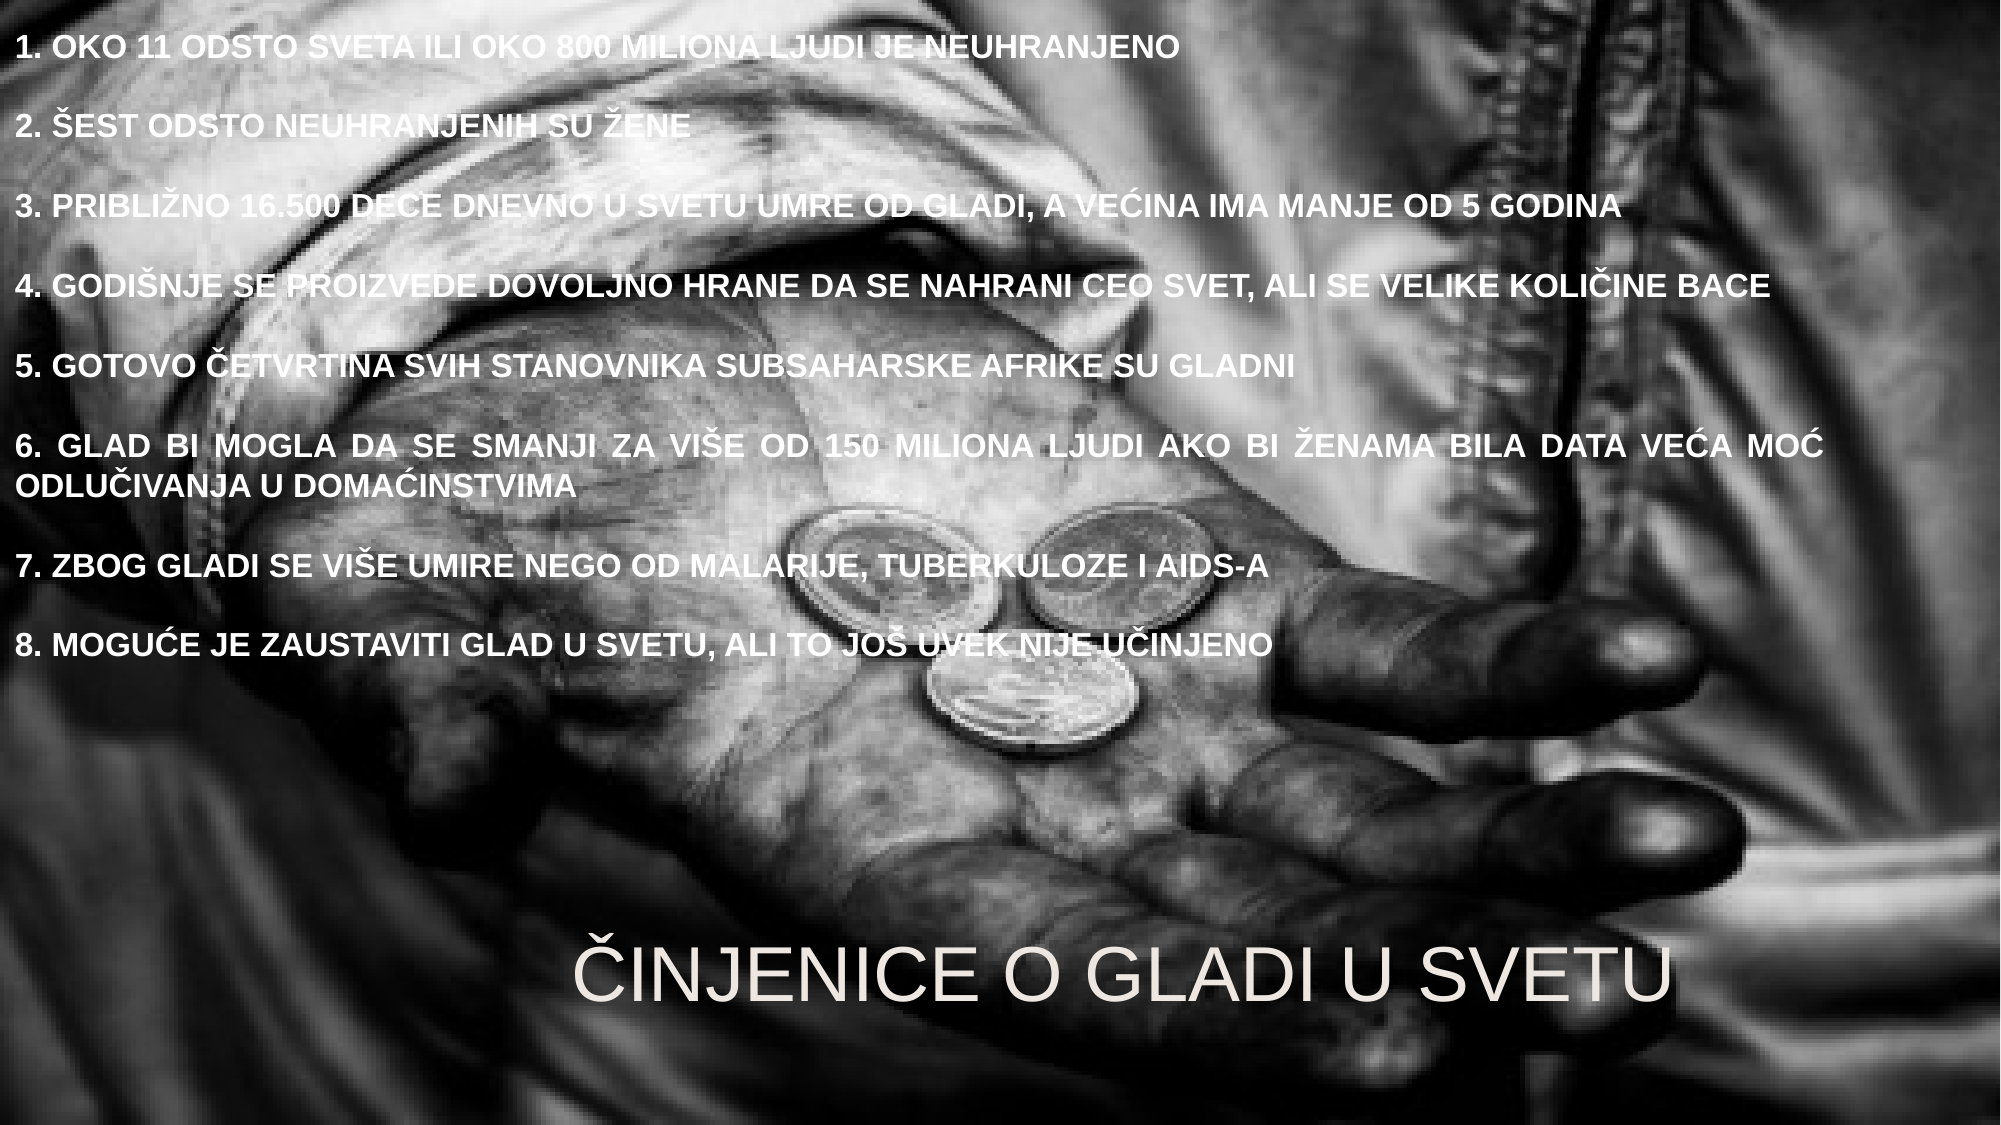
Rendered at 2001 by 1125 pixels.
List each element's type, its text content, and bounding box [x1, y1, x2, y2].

text_box ČINJENICE O GLADI U SVETU [556, 916, 1692, 1025]
text_box [127, 192, 1122, 298]
text_box 1. OKO 11 ODSTO SVETA ILI OKO 800 MILIONA LJUDI JE NEUHRANJENO 2. ŠEST ODSTO NEUHRANJENIH SU ŽENE 3. PRIBLIŽNO 16.500 DECE DNEVNO U SVETU UMRE OD GLADI, A VEĆINA IMA MANJE OD 5 GODINA 4. GODIŠNJE SE PROIZVEDE DOVOLJNO HRANE DA SE NAHRANI CEO SVET, ALI SE VELIKE KOLIČINE BACE 5. GOTOVO ČETVRTINA SVIH STANOVNIKA SUBSAHARSKE AFRIKE SU GLADNI 6. GLAD BI MOGLA DA SE SMANJI ZA VIŠE OD 150 MILIONA LJUDI AKO BI ŽENAMA BILA DATA VEĆA MOĆ ODLUČIVANJA U DOMAĆINSTVIMA 7. ZBOG GLADI SE VIŠE UMIRE NEGO OD MALARIJE, TUBERKULOZE I AIDS-A 8. MOGUĆE JE ZAUSTAVITI GLAD U SVETU, ALI TO JOŠ UVEK NIJE UČINJENO [0, 17, 1842, 904]
picture [0, 0, 2001, 1125]
